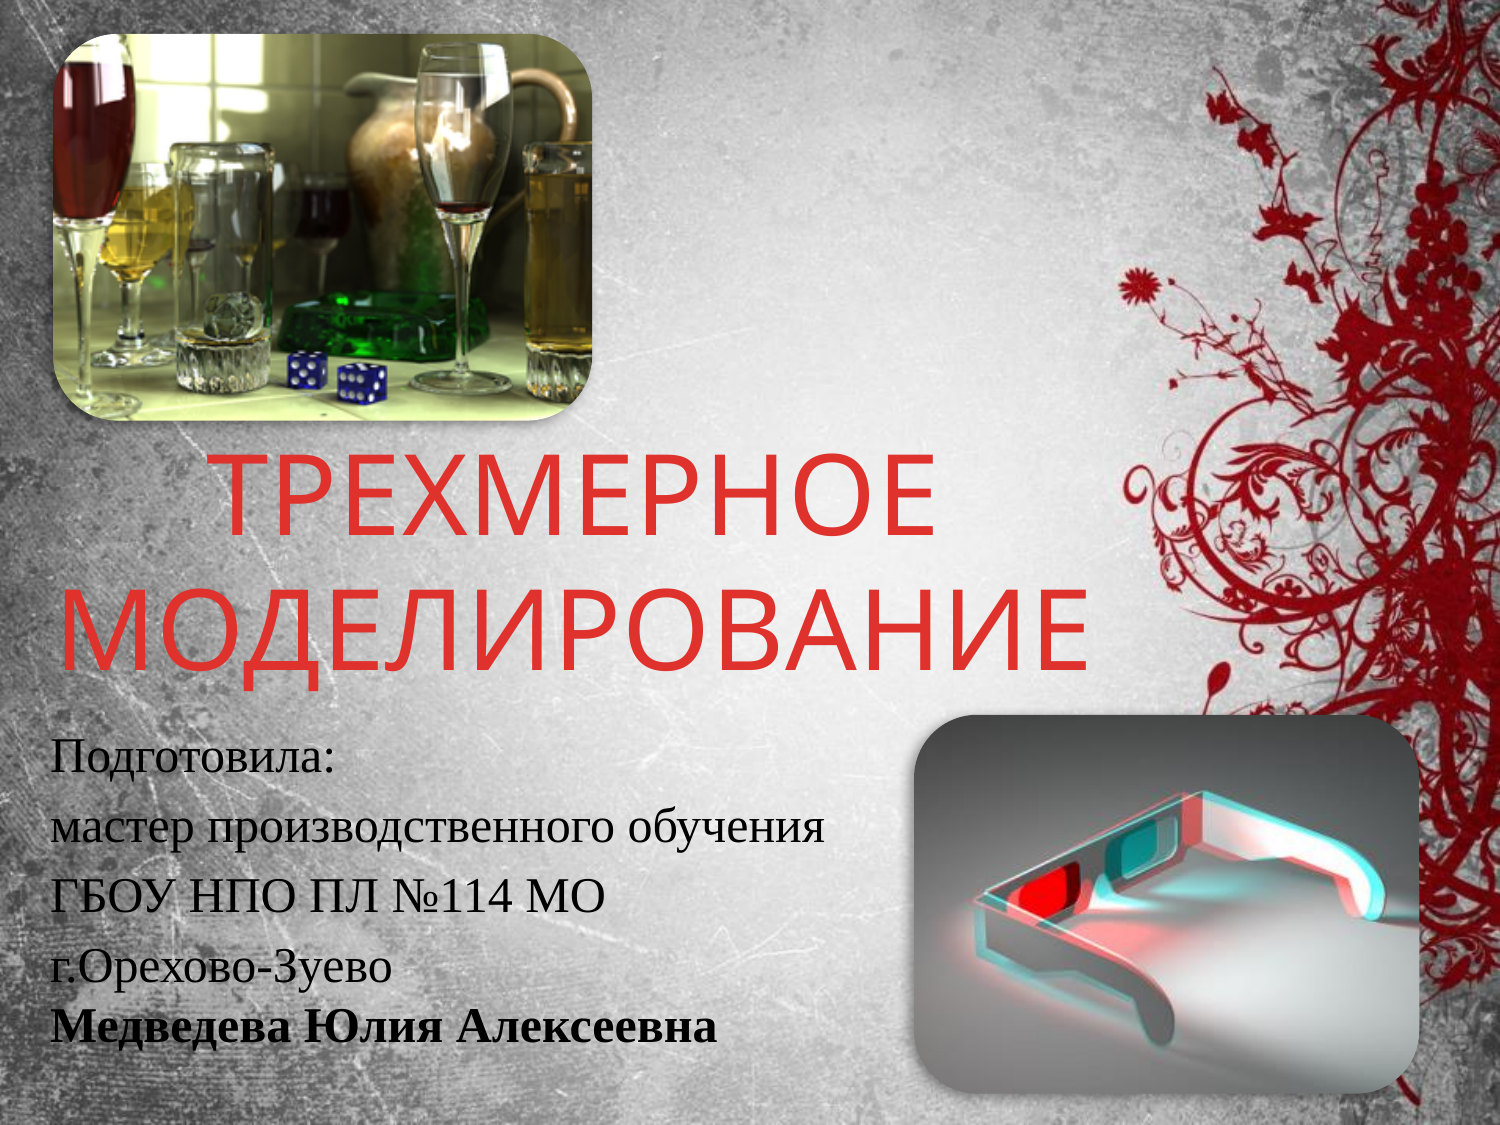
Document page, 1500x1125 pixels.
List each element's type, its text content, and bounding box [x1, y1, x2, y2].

subtitle Подготовила: мастер производственного обучения ГБОУ НПО ПЛ №114 МО г.Орехово-Зуево Медведева Юлия Алексеевна [35, 714, 912, 1085]
title ТРЕХМЕРНОЕ МОДЕЛИРОВАНИЕ [29, 408, 1120, 707]
picture [0, 0, 1500, 1125]
